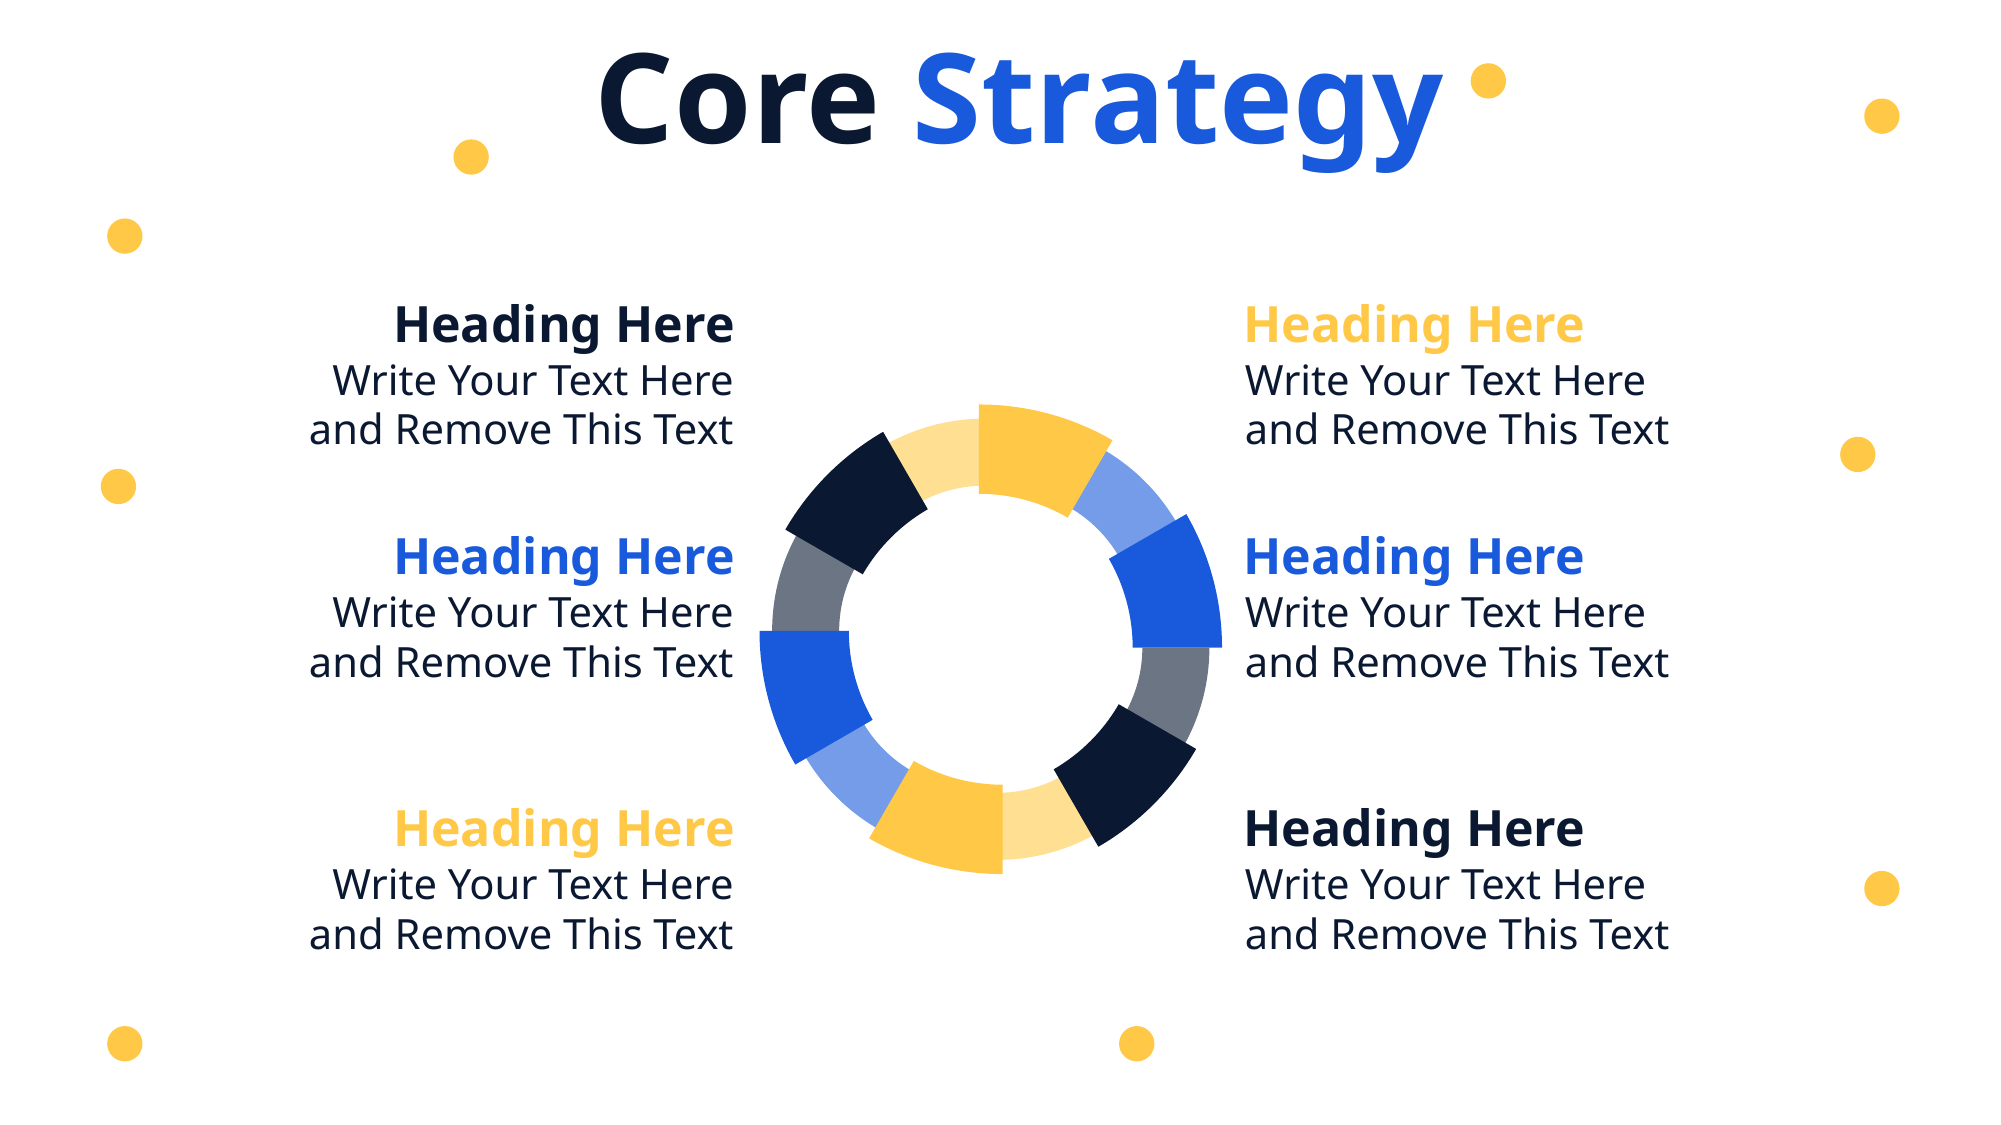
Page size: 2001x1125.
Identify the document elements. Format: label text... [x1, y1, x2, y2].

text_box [1229, 284, 1726, 463]
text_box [1229, 788, 1726, 967]
text_box [107, 1026, 143, 1062]
text_box [1119, 1026, 1155, 1062]
text_box [107, 218, 143, 254]
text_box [252, 788, 749, 967]
text_box [1864, 870, 1900, 907]
text_box [100, 468, 137, 505]
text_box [758, 403, 1222, 874]
text_box Core Strategy [580, 11, 1460, 177]
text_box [1229, 517, 1726, 695]
text_box [1864, 98, 1900, 134]
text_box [252, 284, 749, 463]
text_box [252, 517, 749, 695]
text_box [453, 139, 489, 175]
text_box [1840, 436, 1876, 473]
